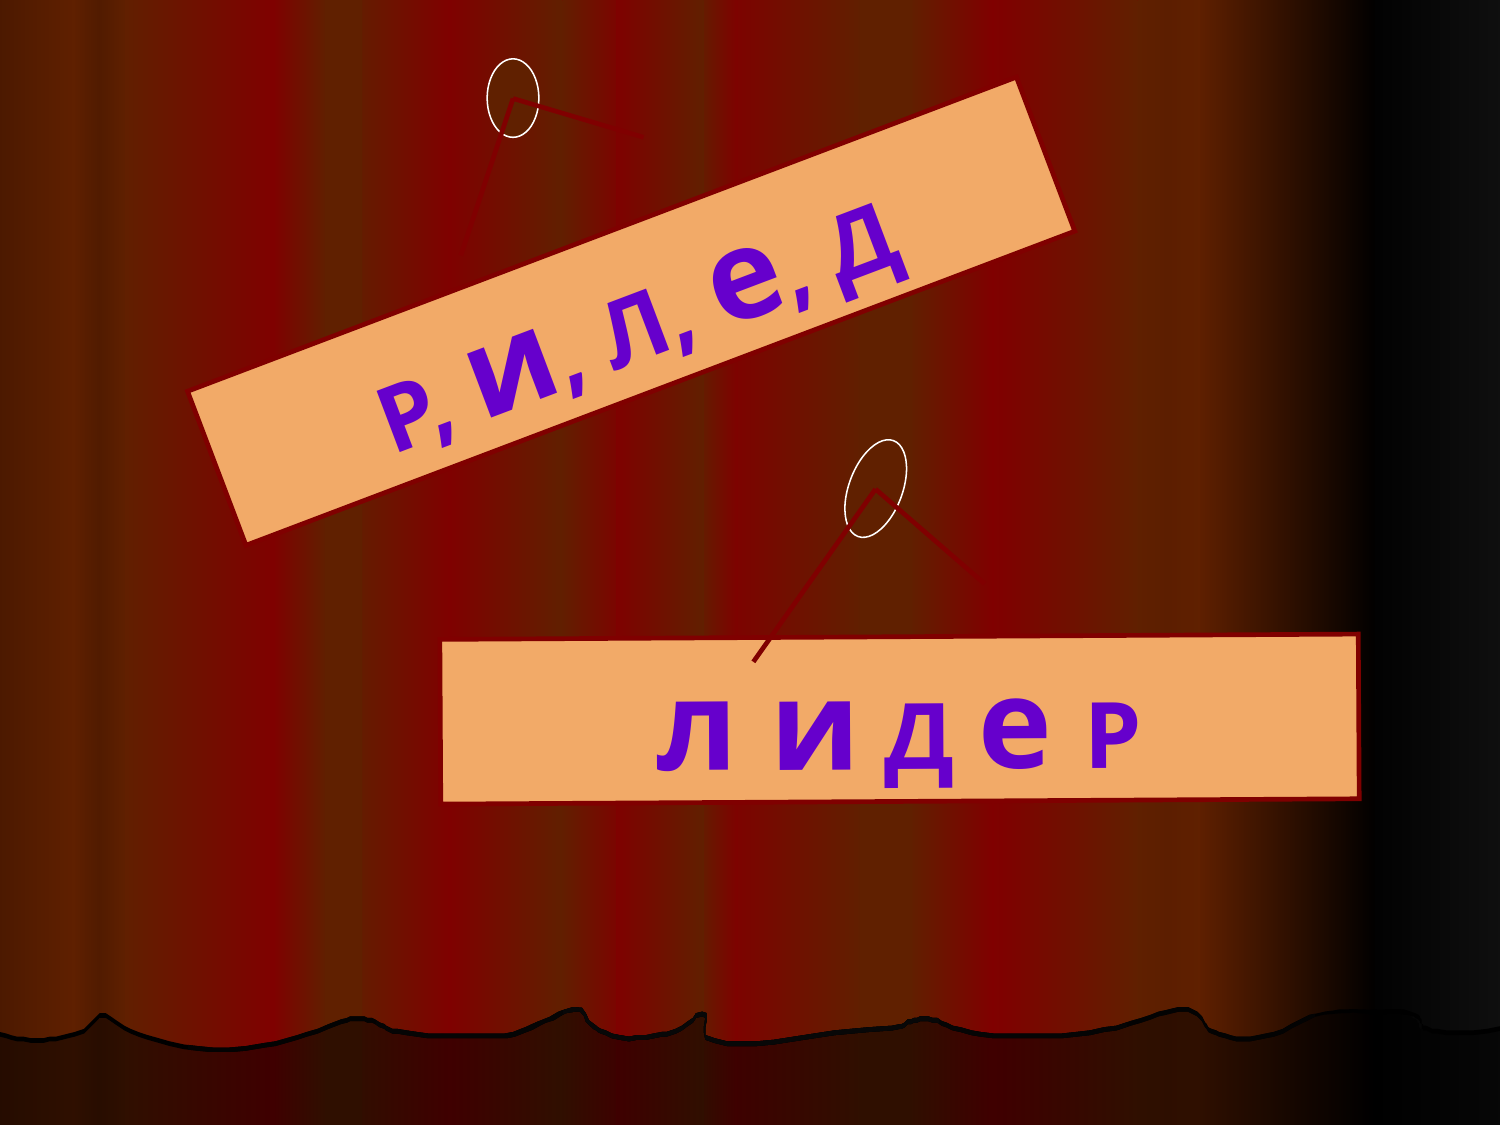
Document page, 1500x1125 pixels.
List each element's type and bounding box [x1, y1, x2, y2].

text_box [188, 58, 1075, 396]
text_box [470, 465, 1390, 809]
